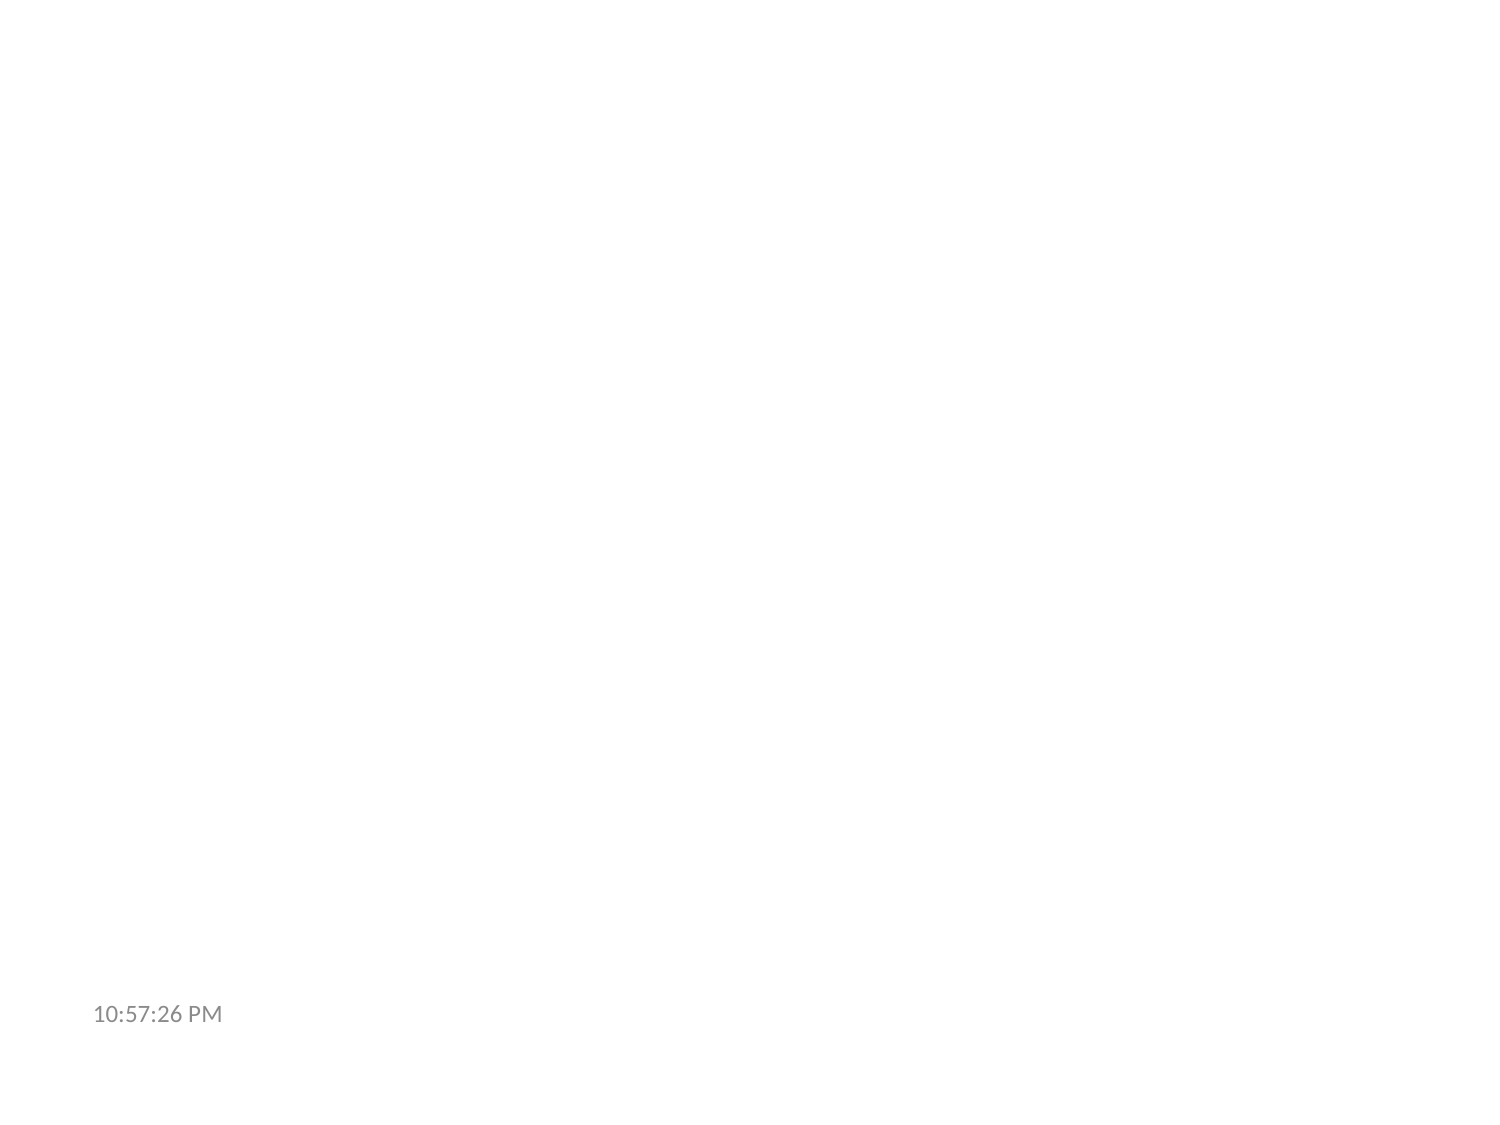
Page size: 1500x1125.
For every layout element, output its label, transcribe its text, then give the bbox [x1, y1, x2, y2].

text_box 3:35:09 PM [77, 982, 428, 1043]
